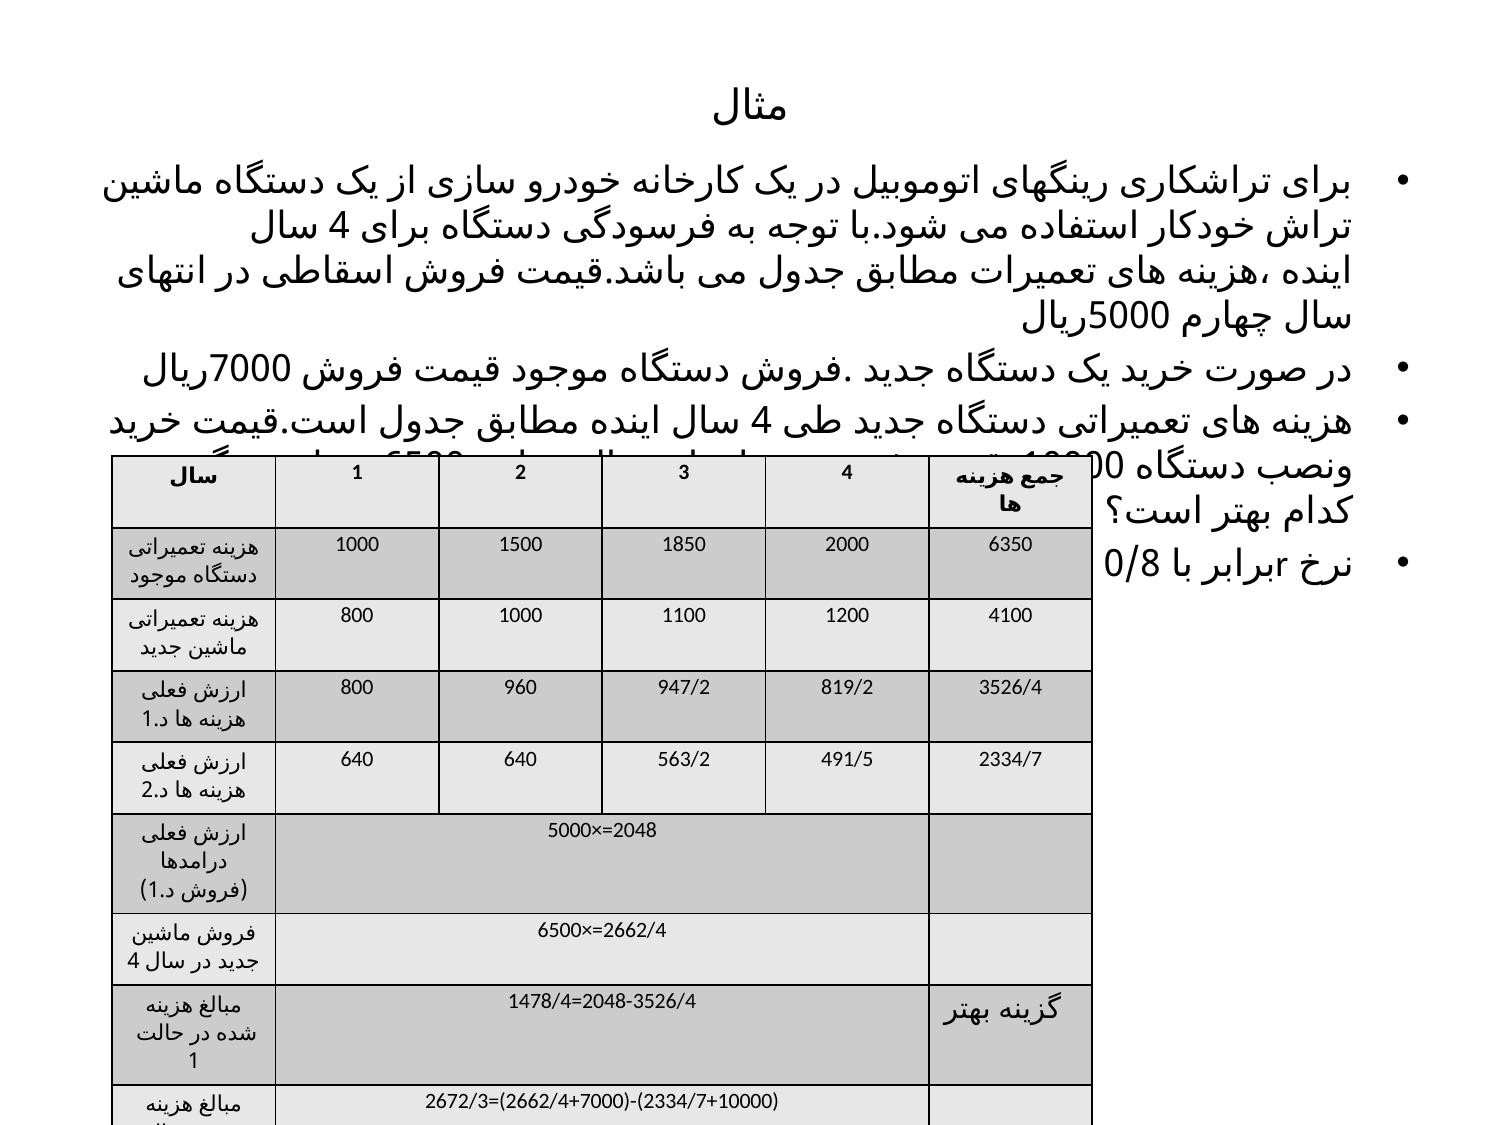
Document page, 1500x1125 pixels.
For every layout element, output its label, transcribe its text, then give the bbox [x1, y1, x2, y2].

list برای تراشکاری رینگهای اتوموبیل در یک کارخانه خودرو سازی از یک دستگاه ماشین تراش خودکار استفاده می شود.با توجه به فرسودگی دستگاه برای 4 سال اینده ،هزینه های تعمیرات مطابق جدول می باشد.قیمت فروش اسقاطی در انتهای سال چهارم 5000ریال در صورت خرید یک دستگاه جدید .فروش دستگاه موجود قیمت فروش 7000ریال هزینه های تعمیراتی دستگاه جدید طی 4 سال اینده مطابق جدول است.قیمت خرید ونصب دستگاه 10000وقیمت فروش در انتهای سال چهارم 6500بین این دوگزینه کدام بهتر است؟ نرخ rبرابر با 0/8 [75, 149, 1425, 1005]
footer www.jozve.org [512, 1042, 988, 1103]
title مثال [75, 45, 1425, 149]
